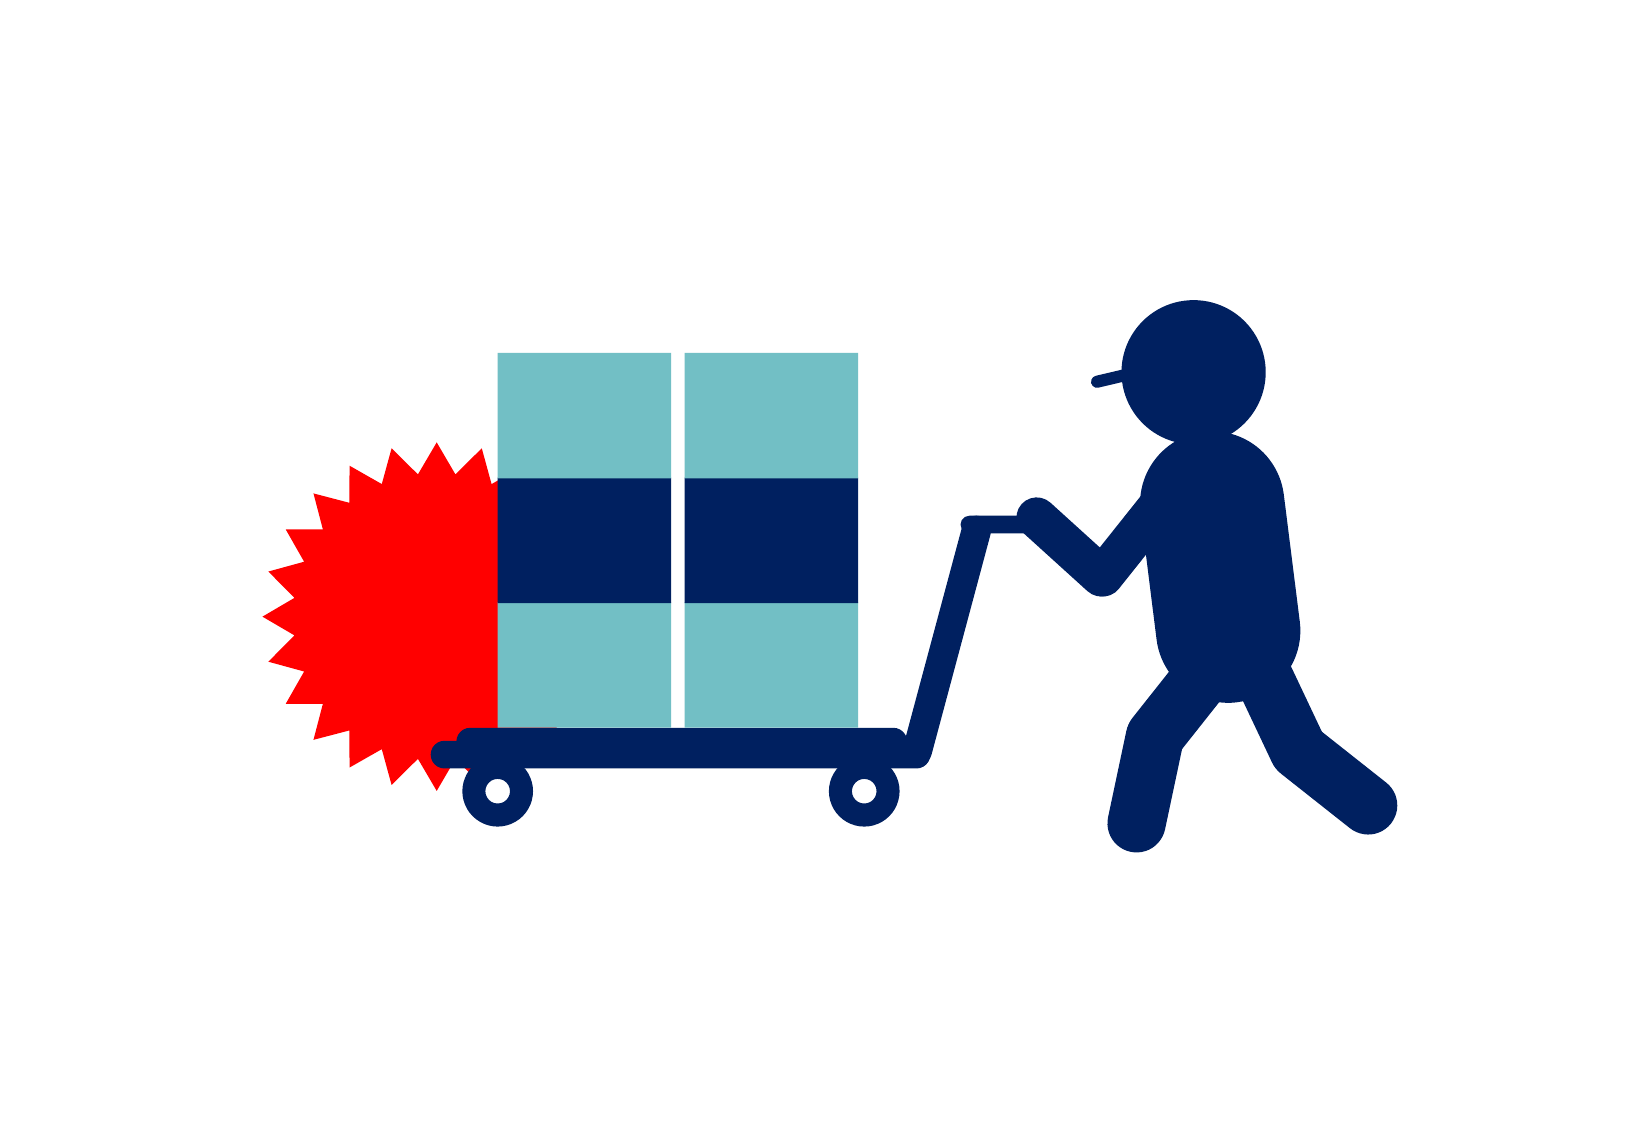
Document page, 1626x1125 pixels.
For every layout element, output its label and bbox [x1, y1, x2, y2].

text_box [262, 299, 1351, 859]
